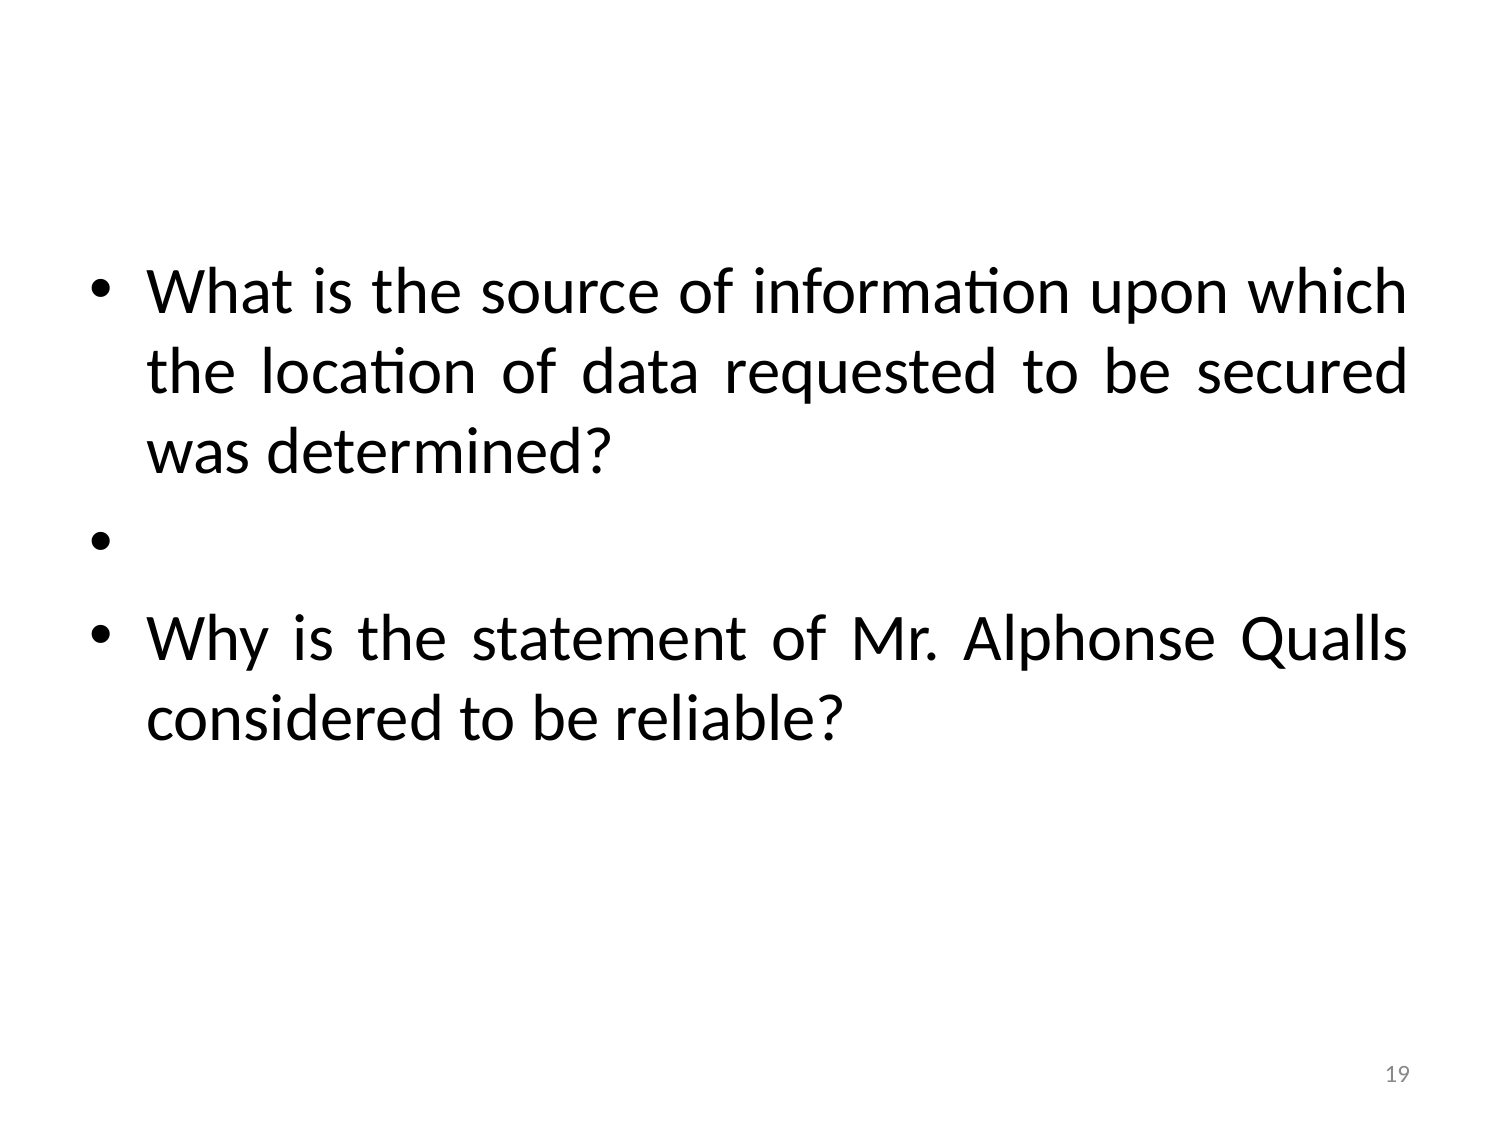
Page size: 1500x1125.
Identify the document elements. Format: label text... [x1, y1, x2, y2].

text_box What is the source of information upon which the location of data requested to be secured was determined? Why is the statement of Mr. Alphonse Qualls considered to be reliable? [74, 239, 1425, 1116]
slide_number 19 [1074, 1042, 1425, 1103]
